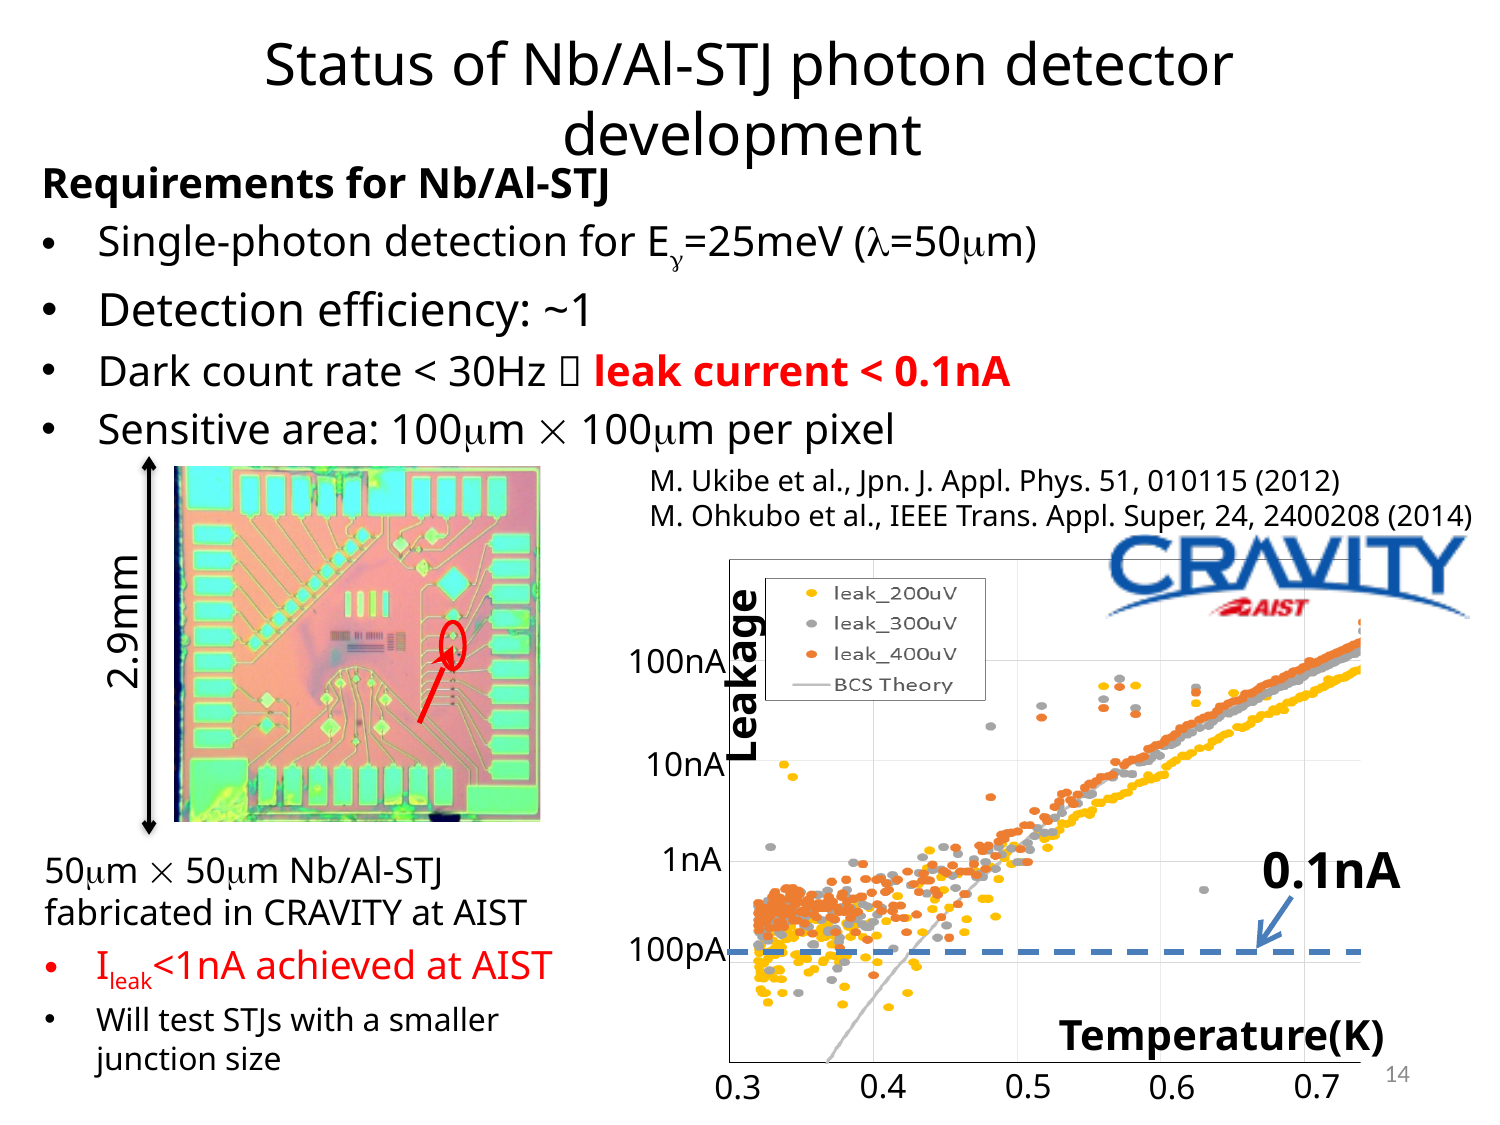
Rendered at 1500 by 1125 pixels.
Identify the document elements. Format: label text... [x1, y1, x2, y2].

list Requirements for Nb/Al-STJ Single-photon detection for E=25meV (=50m) Detection efficiency: ~1 Dark count rate < 30Hz  leak current < 0.1nA Sensitive area: 100m  100m per pixel [26, 149, 1468, 468]
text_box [596, 554, 1430, 1125]
text_box 2.9mm [88, 538, 144, 706]
text_box M. Ukibe et al., Jpn. J. Appl. Phys. 51, 010115 (2012) M. Ohkubo et al., IEEE Trans. Appl. Super, 24, 2400208 (2014) [634, 454, 1496, 540]
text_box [1255, 896, 1292, 949]
title Status of Nb/Al-STJ photon detector development [75, 45, 1425, 149]
picture [1104, 534, 1470, 619]
picture [174, 460, 541, 828]
text_box 50m  50m Nb/Al-STJ fabricated in CRAVITY at AIST Ileak<1nA achieved at AIST Will test STJs with a smaller junction size [29, 840, 591, 1087]
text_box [418, 668, 454, 724]
